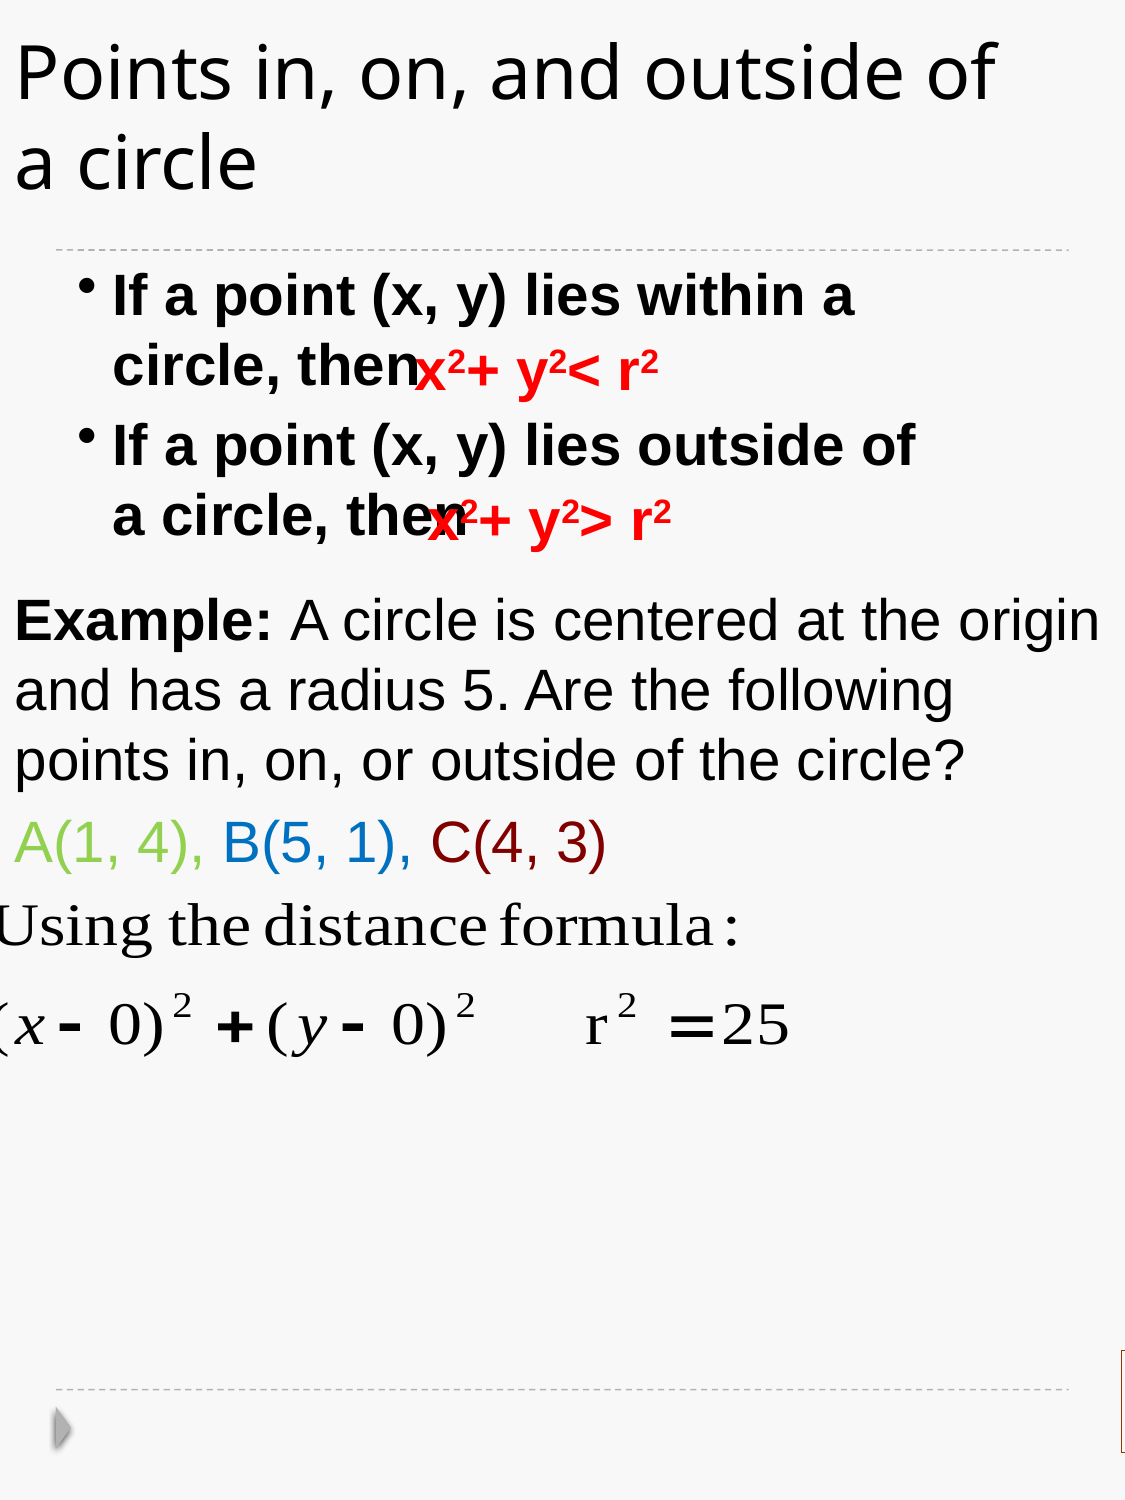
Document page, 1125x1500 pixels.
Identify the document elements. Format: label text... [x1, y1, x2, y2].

title Points in, on, and outside of a circle [0, 37, 1069, 213]
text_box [1121, 1349, 1125, 1454]
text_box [553, 734, 571, 766]
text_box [0, 887, 800, 1076]
text_box x2+ y2> r2 [412, 474, 763, 560]
text_box If a point (x, y) lies within a circle, then [62, 249, 975, 399]
text_box Example: A circle is centered at the origin and has a radius 5. Are the following points in, on, or outside of the circle? A(1, 4), B(5, 1), C(4, 3) [0, 574, 1125, 882]
text_box If a point (x, y) lies outside of a circle, then [62, 399, 975, 555]
